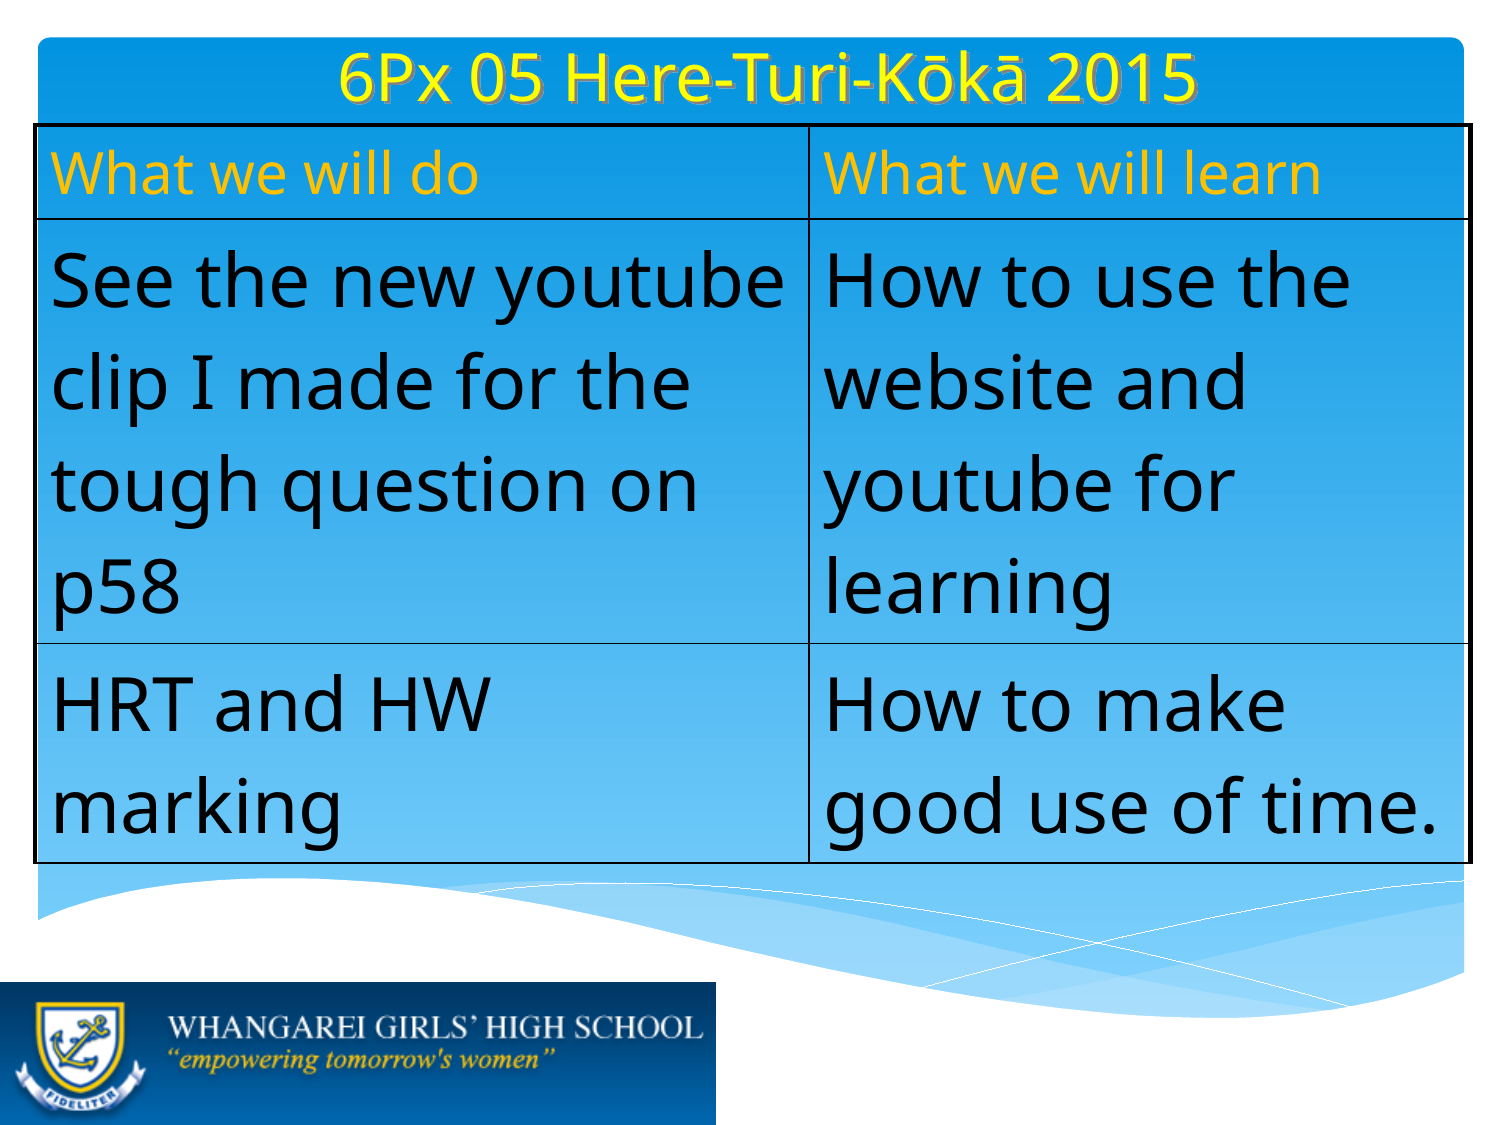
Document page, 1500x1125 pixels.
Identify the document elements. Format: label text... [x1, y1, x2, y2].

table_cell See the new youtube clip I made for the tough question on p58 [37, 220, 808, 643]
text_box 6Px 05 Here-Turi-Kōkā 2015 [162, 24, 1375, 123]
table_cell How to make good use of time. [810, 644, 1468, 862]
table_header What we will do [37, 127, 808, 218]
table_header What we will learn [810, 127, 1468, 218]
table_cell How to use the website and youtube for learning [810, 220, 1468, 643]
picture [0, 982, 716, 1125]
table_cell HRT and HW marking [37, 644, 808, 862]
